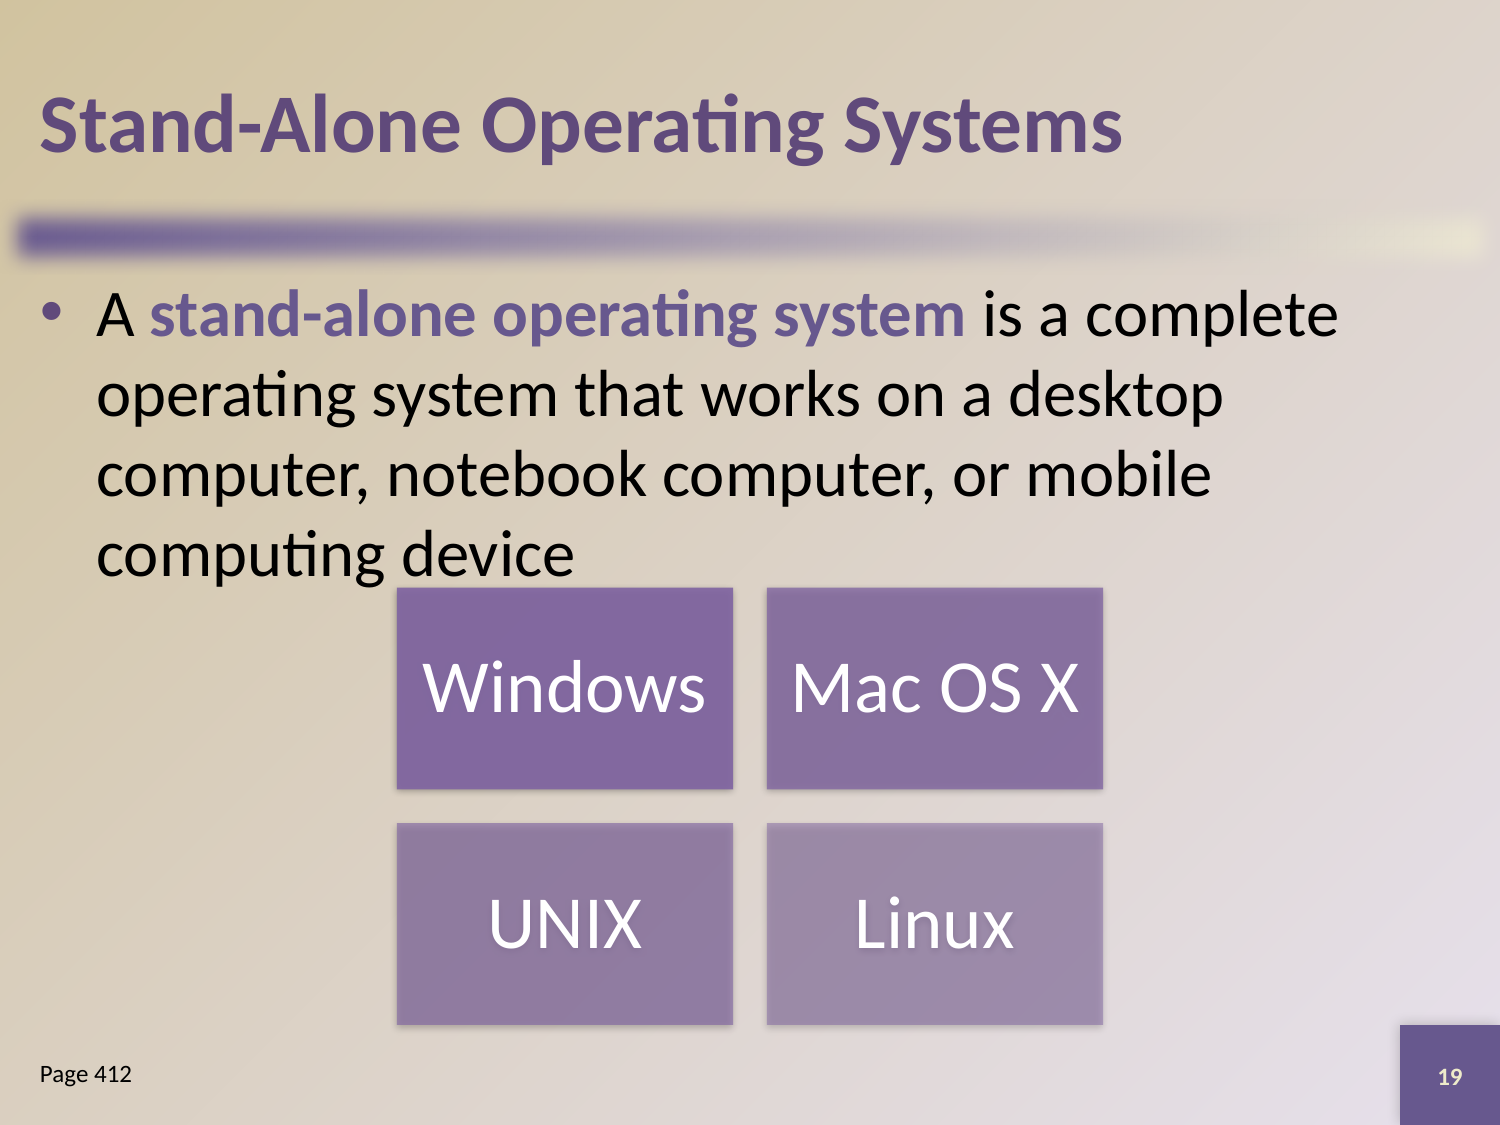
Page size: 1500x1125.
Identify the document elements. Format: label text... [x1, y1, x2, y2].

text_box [224, 587, 1276, 1026]
title Stand-Alone Operating Systems [24, 24, 1475, 213]
slide_number 19 [1400, 1025, 1500, 1125]
list A stand-alone operating system is a complete operating system that works on a desktop computer, notebook computer, or mobile computing device [24, 262, 1475, 1025]
list Page 412 [24, 1050, 300, 1125]
